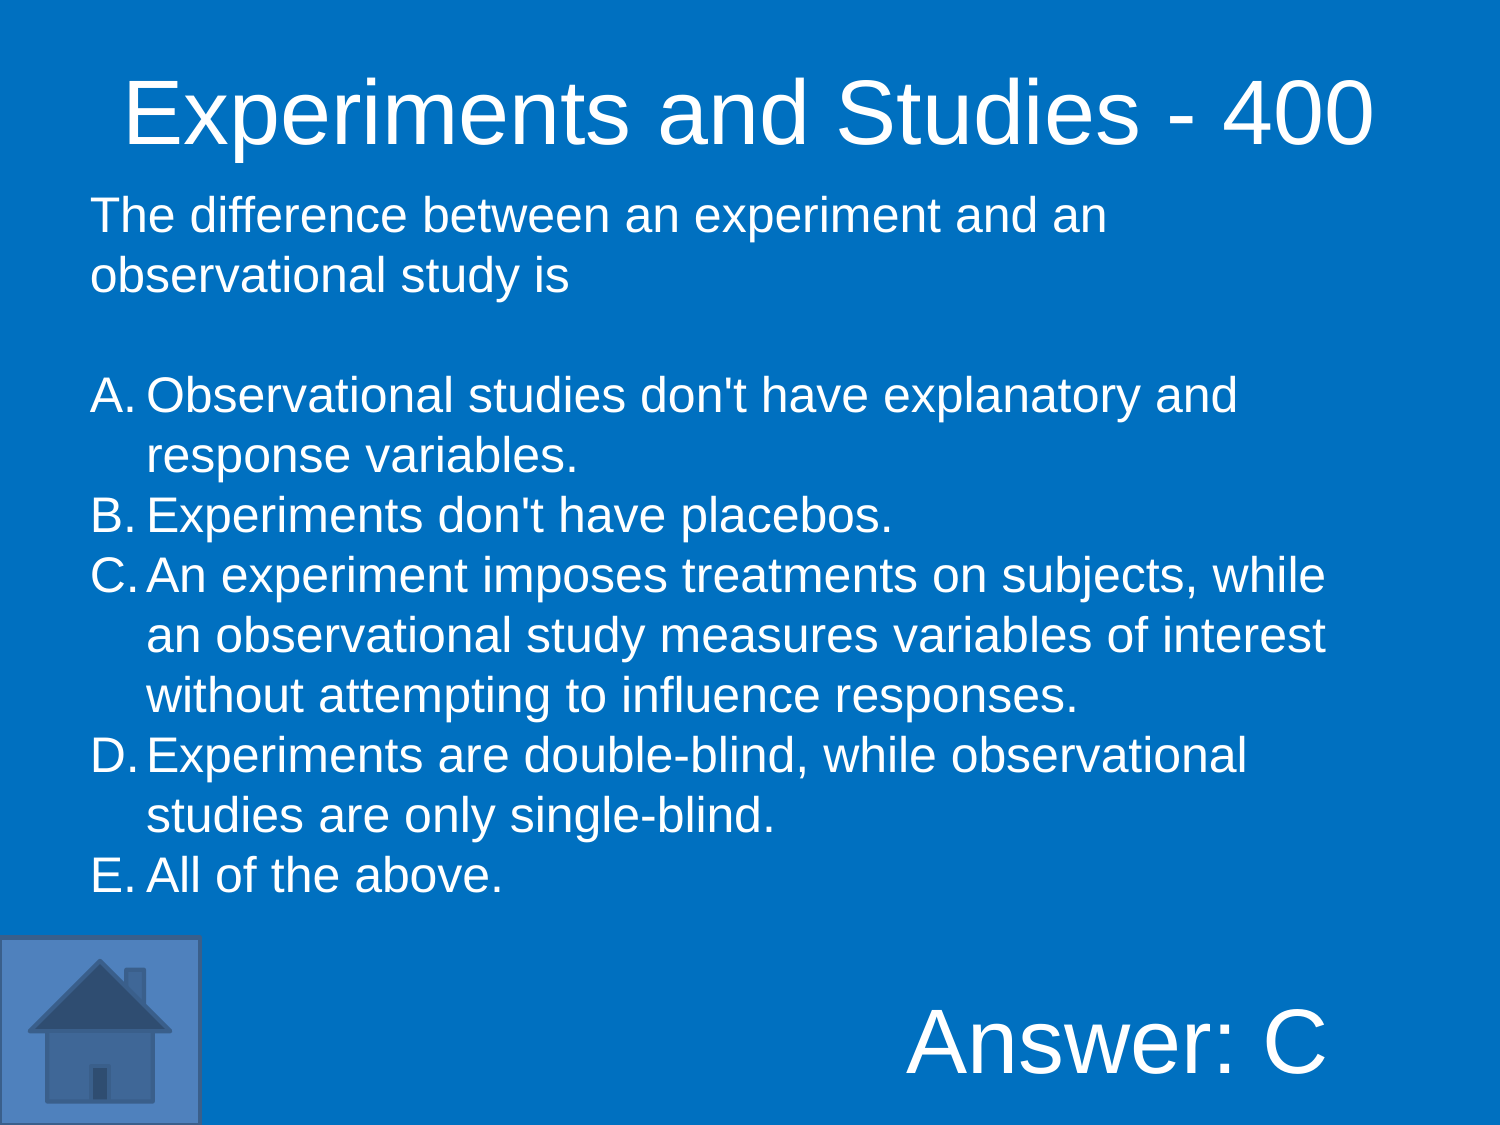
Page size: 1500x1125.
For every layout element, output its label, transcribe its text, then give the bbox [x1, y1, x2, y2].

text_box [0, 935, 202, 1125]
text_box Experiments and Studies - 400 [74, 45, 1425, 233]
text_box [74, 249, 1425, 1088]
text_box Answer: C [891, 974, 1442, 1100]
text_box The difference between an experiment and an observational study is Observational studies don't have explanatory and response variables. Experiments don't have placebos. An experiment imposes treatments on subjects, while an observational study measures variables of interest without attempting to influence responses. Experiments are double-blind, while observational studies are only single-blind. All of the above. [75, 174, 1400, 910]
